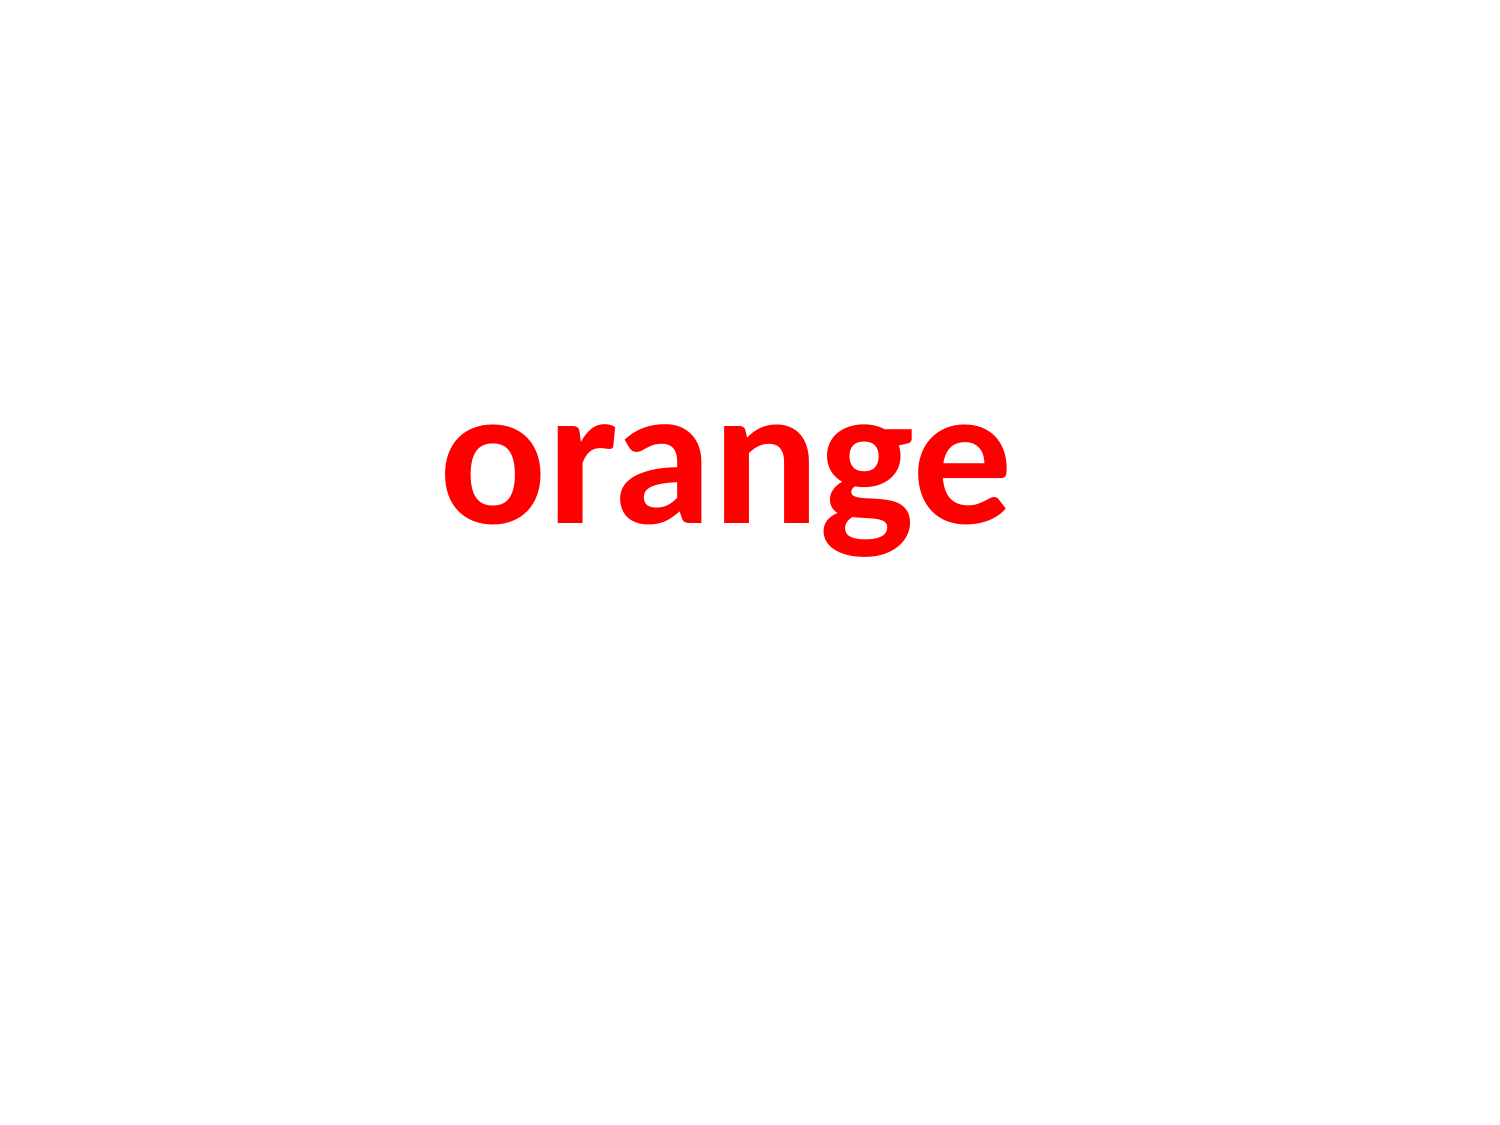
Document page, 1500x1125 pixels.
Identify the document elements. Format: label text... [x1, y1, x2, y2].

text_box orange [222, 316, 1231, 572]
